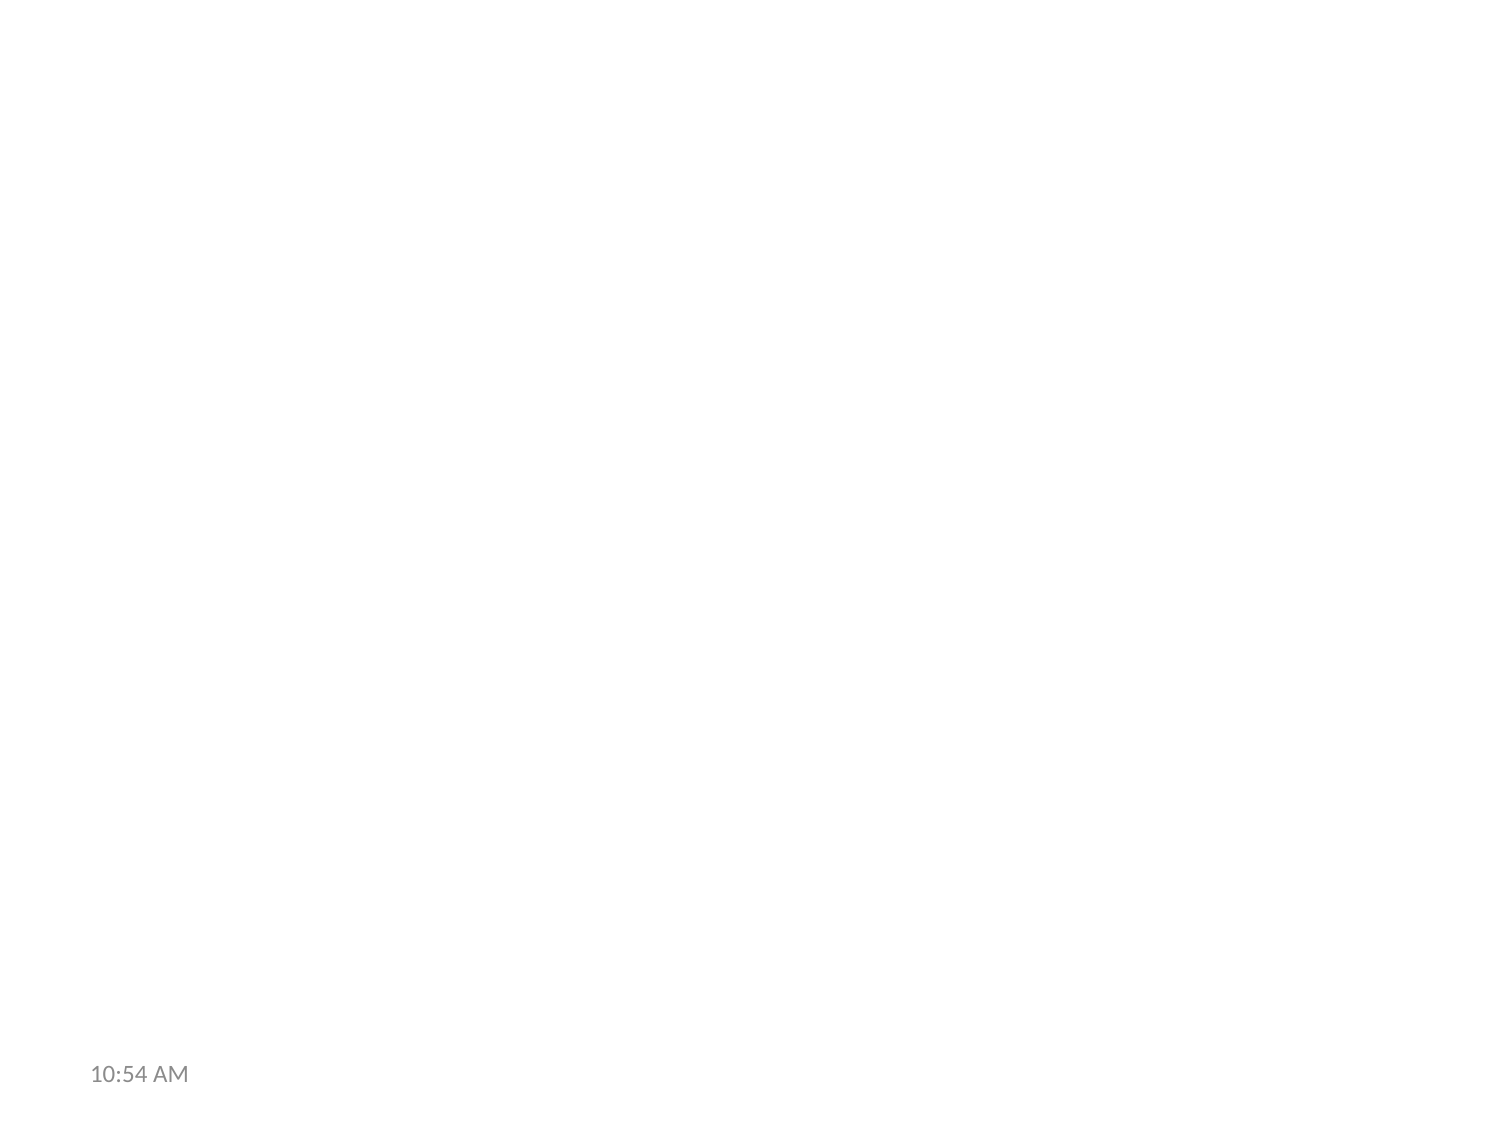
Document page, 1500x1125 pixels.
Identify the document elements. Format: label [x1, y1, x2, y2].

slide_number [75, 1042, 425, 1103]
